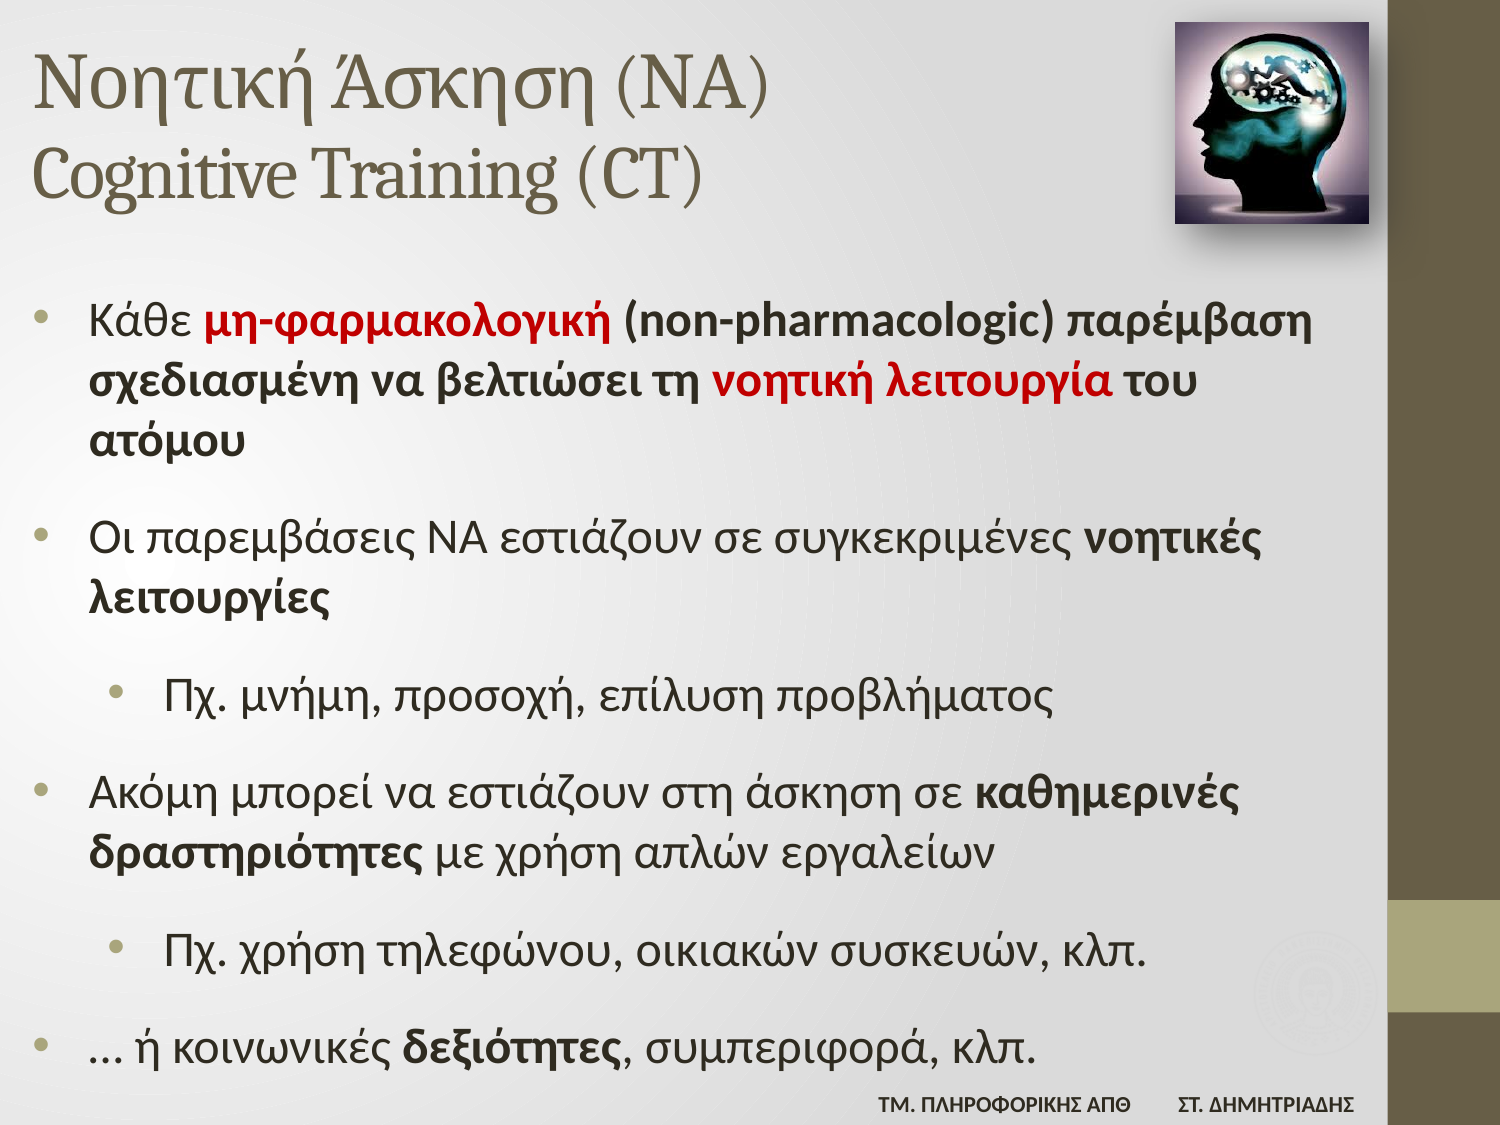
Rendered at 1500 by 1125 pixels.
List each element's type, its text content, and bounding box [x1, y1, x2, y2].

text_box Κάθε μη-φαρμακολογική (non-pharmacologic) παρέμβαση σχεδιασμένη να βελτιώσει τη νοητική λειτουργία του ατόμου Οι παρεμβάσεις ΝΑ εστιάζουν σε συγκεκριμένες νοητικές λειτουργίες Πχ. μνήμη, προσοχή, επίλυση προβλήματος Ακόμη μπορεί να εστιάζουν στη άσκηση σε καθημερινές δραστηριότητες με χρήση απλών εργαλείων Πχ. χρήση τηλεφώνου, οικιακών συσκευών, κλπ. … ή κοινωνικές δεξιότητες, συμπεριφορά, κλπ. [17, 278, 1369, 1071]
title Νοητική Άσκηση (ΝΑ) Cognitive Training (CT) [17, 30, 1167, 216]
picture [1174, 22, 1369, 225]
